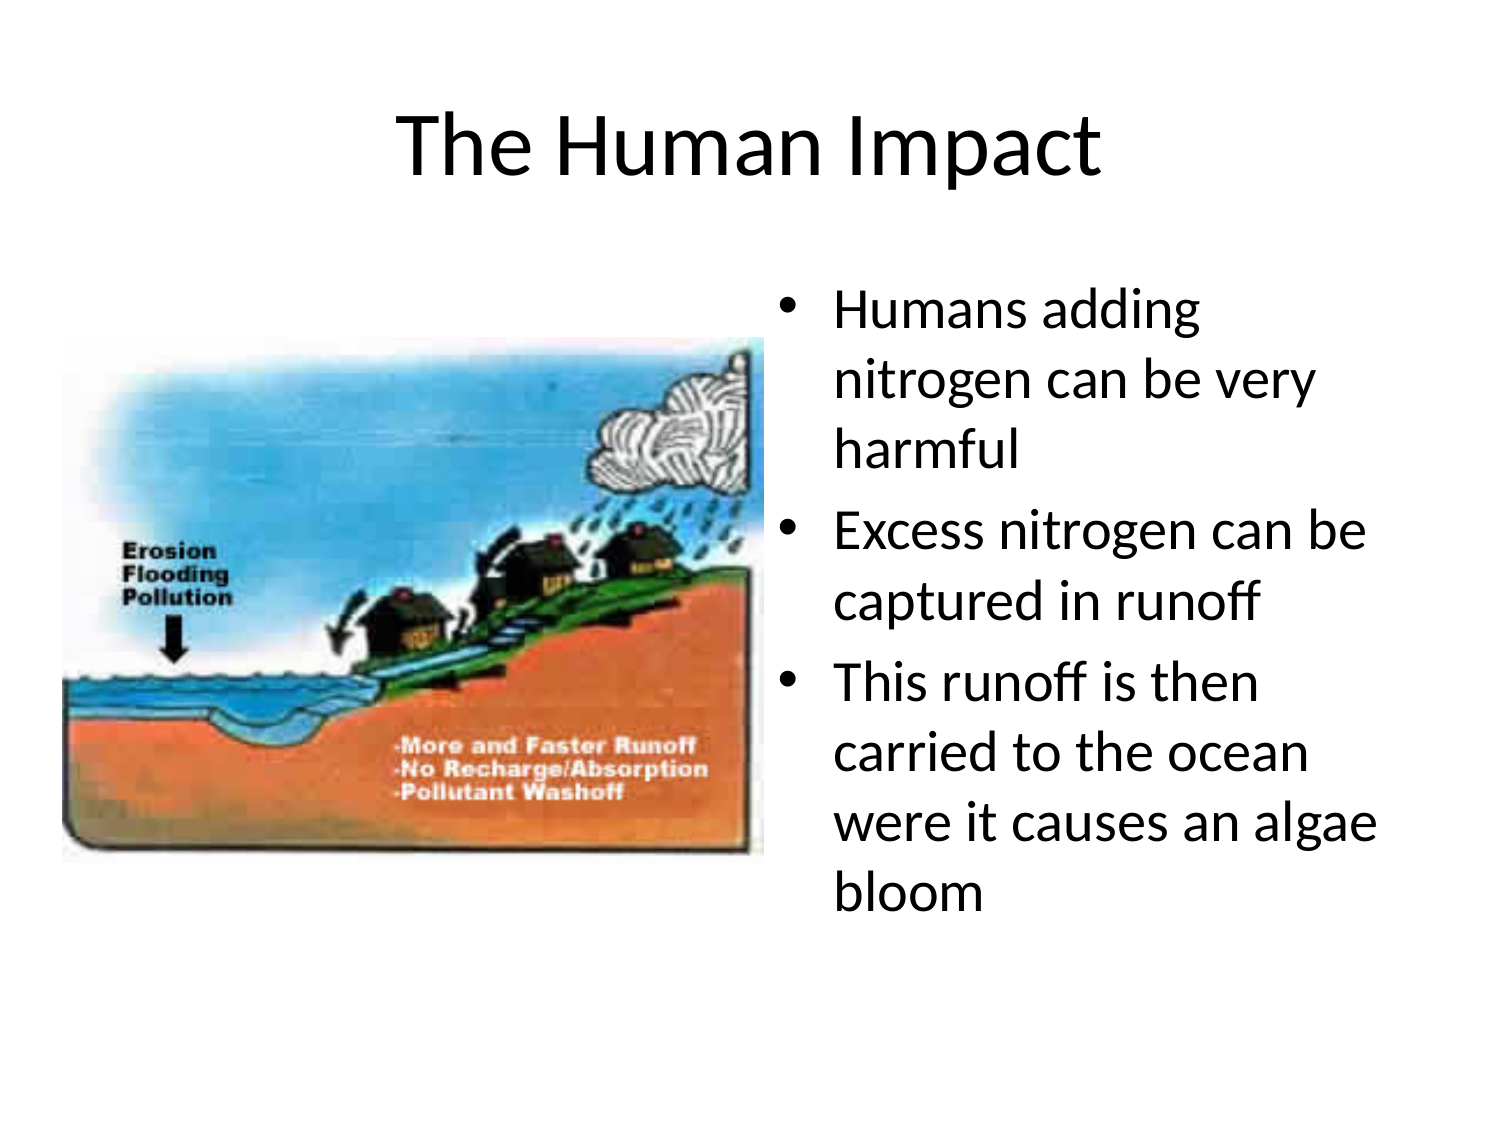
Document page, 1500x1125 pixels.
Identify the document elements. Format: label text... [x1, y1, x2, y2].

title The Human Impact [75, 45, 1425, 233]
picture [62, 337, 764, 863]
list Humans adding nitrogen can be very harmful Excess nitrogen can be captured in runoff This runoff is then carried to the ocean were it causes an algae bloom [762, 262, 1425, 1005]
